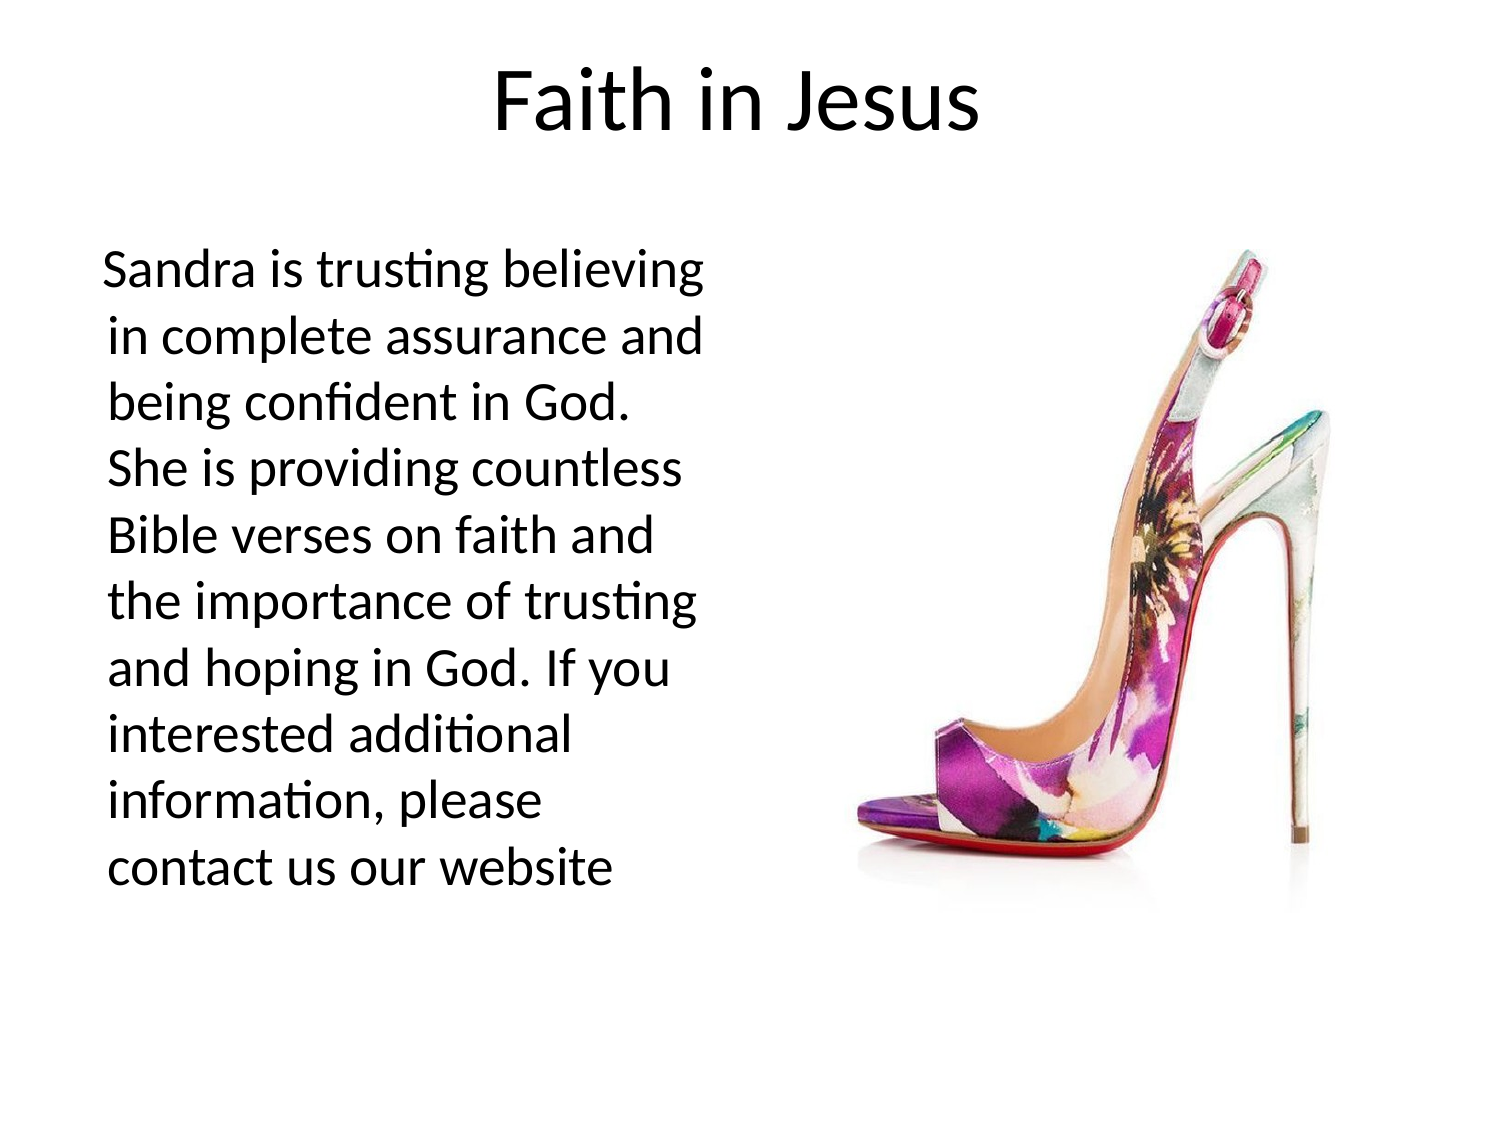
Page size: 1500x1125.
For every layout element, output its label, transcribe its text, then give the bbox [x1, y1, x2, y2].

list Sandra is trusting believing in complete assurance and being confident in God. She is providing countless Bible verses on faith and the importance of trusting and hoping in God. If you interested additional information, please contact us our website [37, 224, 725, 913]
title Faith in Jesus [62, 0, 1413, 188]
picture [812, 249, 1376, 913]
